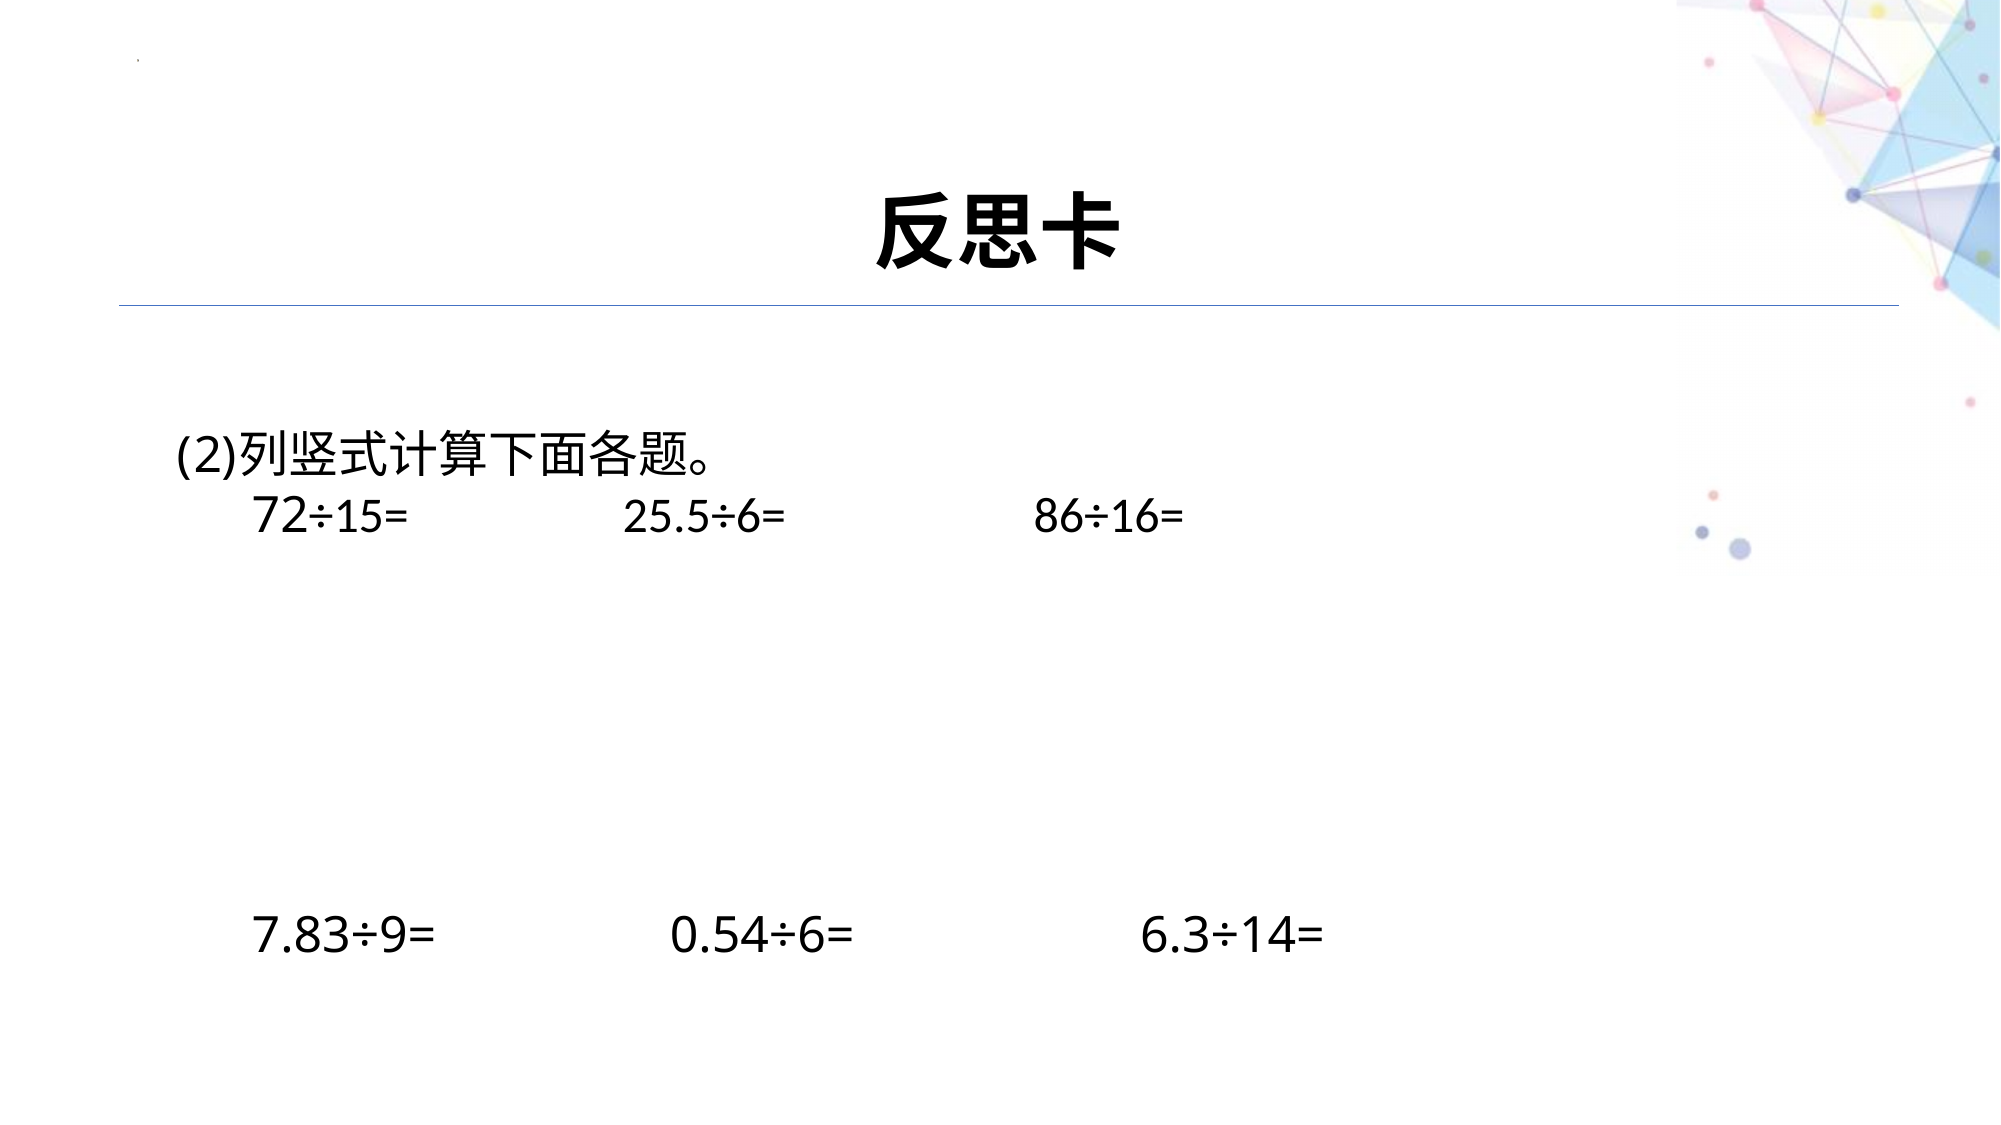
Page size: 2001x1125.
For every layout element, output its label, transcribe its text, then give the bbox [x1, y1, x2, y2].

text_box 反思卡 [858, 172, 1142, 287]
text_box 列竖式计算下面各题。 72÷15= 25.5÷6= 86÷16= 7.83÷9= 0.54÷6= 6.3÷14= [161, 385, 1839, 970]
picture [1677, 0, 1999, 575]
